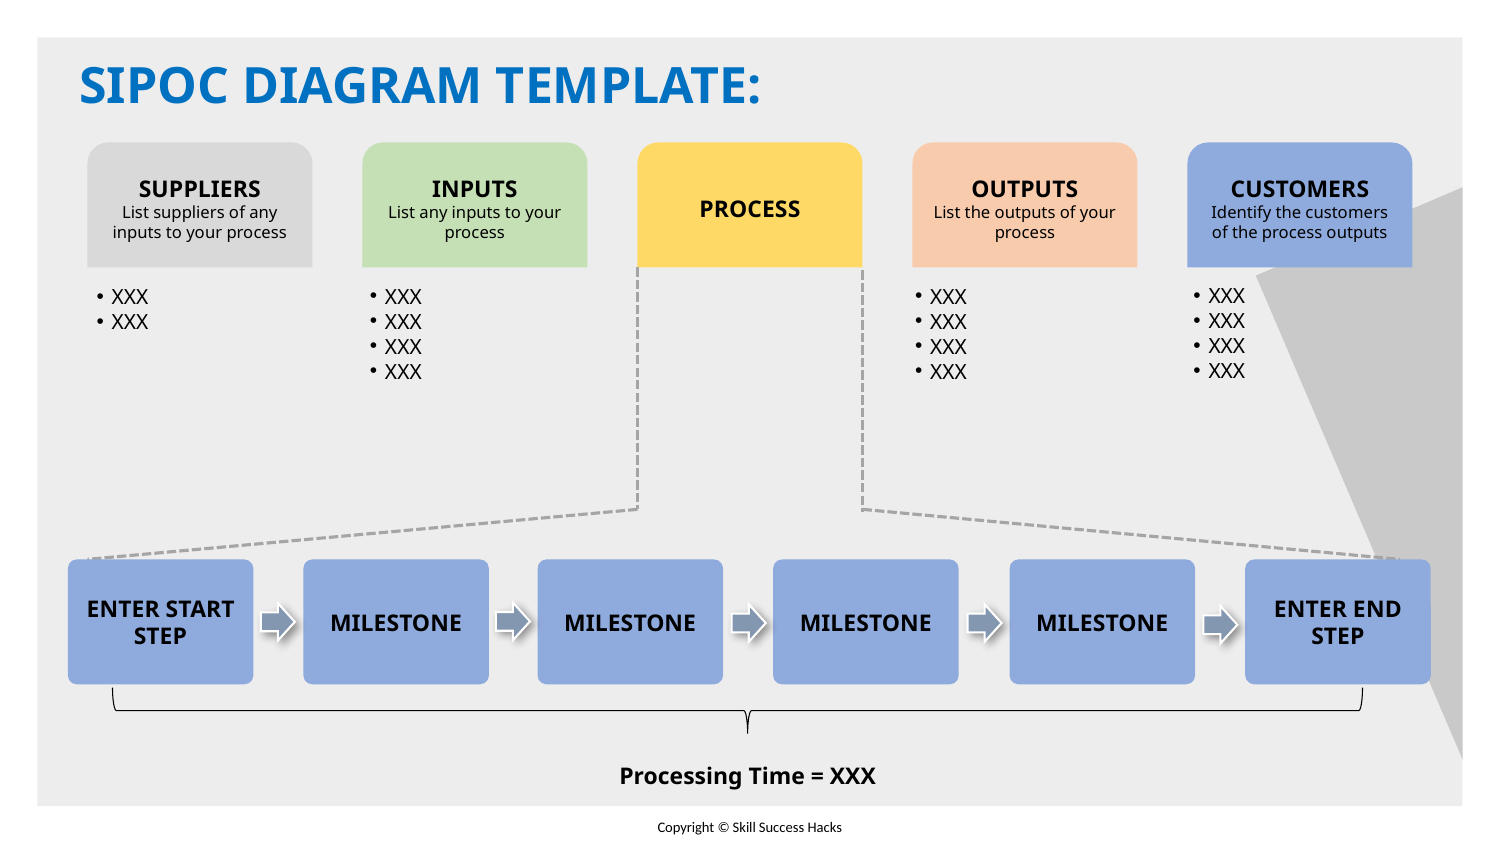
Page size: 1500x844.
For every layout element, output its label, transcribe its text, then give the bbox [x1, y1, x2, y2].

text_box [259, 600, 297, 644]
text_box [730, 601, 768, 645]
text_box XXX XXX [81, 276, 164, 341]
text_box MILESTONE [772, 558, 960, 686]
text_box XXX XXX XXX XXX [355, 275, 437, 391]
text_box [111, 687, 1364, 734]
text_box XXX XXX XXX XXX [1178, 275, 1261, 390]
text_box OUTPUTS List the outputs of your process [911, 140, 1139, 269]
text_box MILESTONE [302, 560, 491, 686]
text_box INPUTS List any inputs to your process [361, 140, 589, 269]
text_box Processing Time = XXX [604, 754, 891, 797]
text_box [87, 509, 638, 560]
text_box [966, 601, 1004, 645]
text_box MILESTONE [536, 558, 725, 686]
text_box ENTER END STEP [1244, 558, 1432, 686]
text_box SUPPLIERS List suppliers of any inputs to your process [86, 140, 314, 269]
text_box PROCESS [636, 140, 864, 269]
text_box Sipoc diagram template: [64, 46, 1462, 121]
text_box [1202, 603, 1239, 647]
text_box ENTER START STEP [66, 558, 255, 686]
text_box [494, 599, 532, 643]
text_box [862, 509, 1400, 560]
text_box XXX XXX XXX XXX [900, 275, 982, 391]
text_box MILESTONE [1008, 560, 1197, 686]
text_box CUSTOMERS Identify the customers of the process outputs [1186, 140, 1414, 269]
